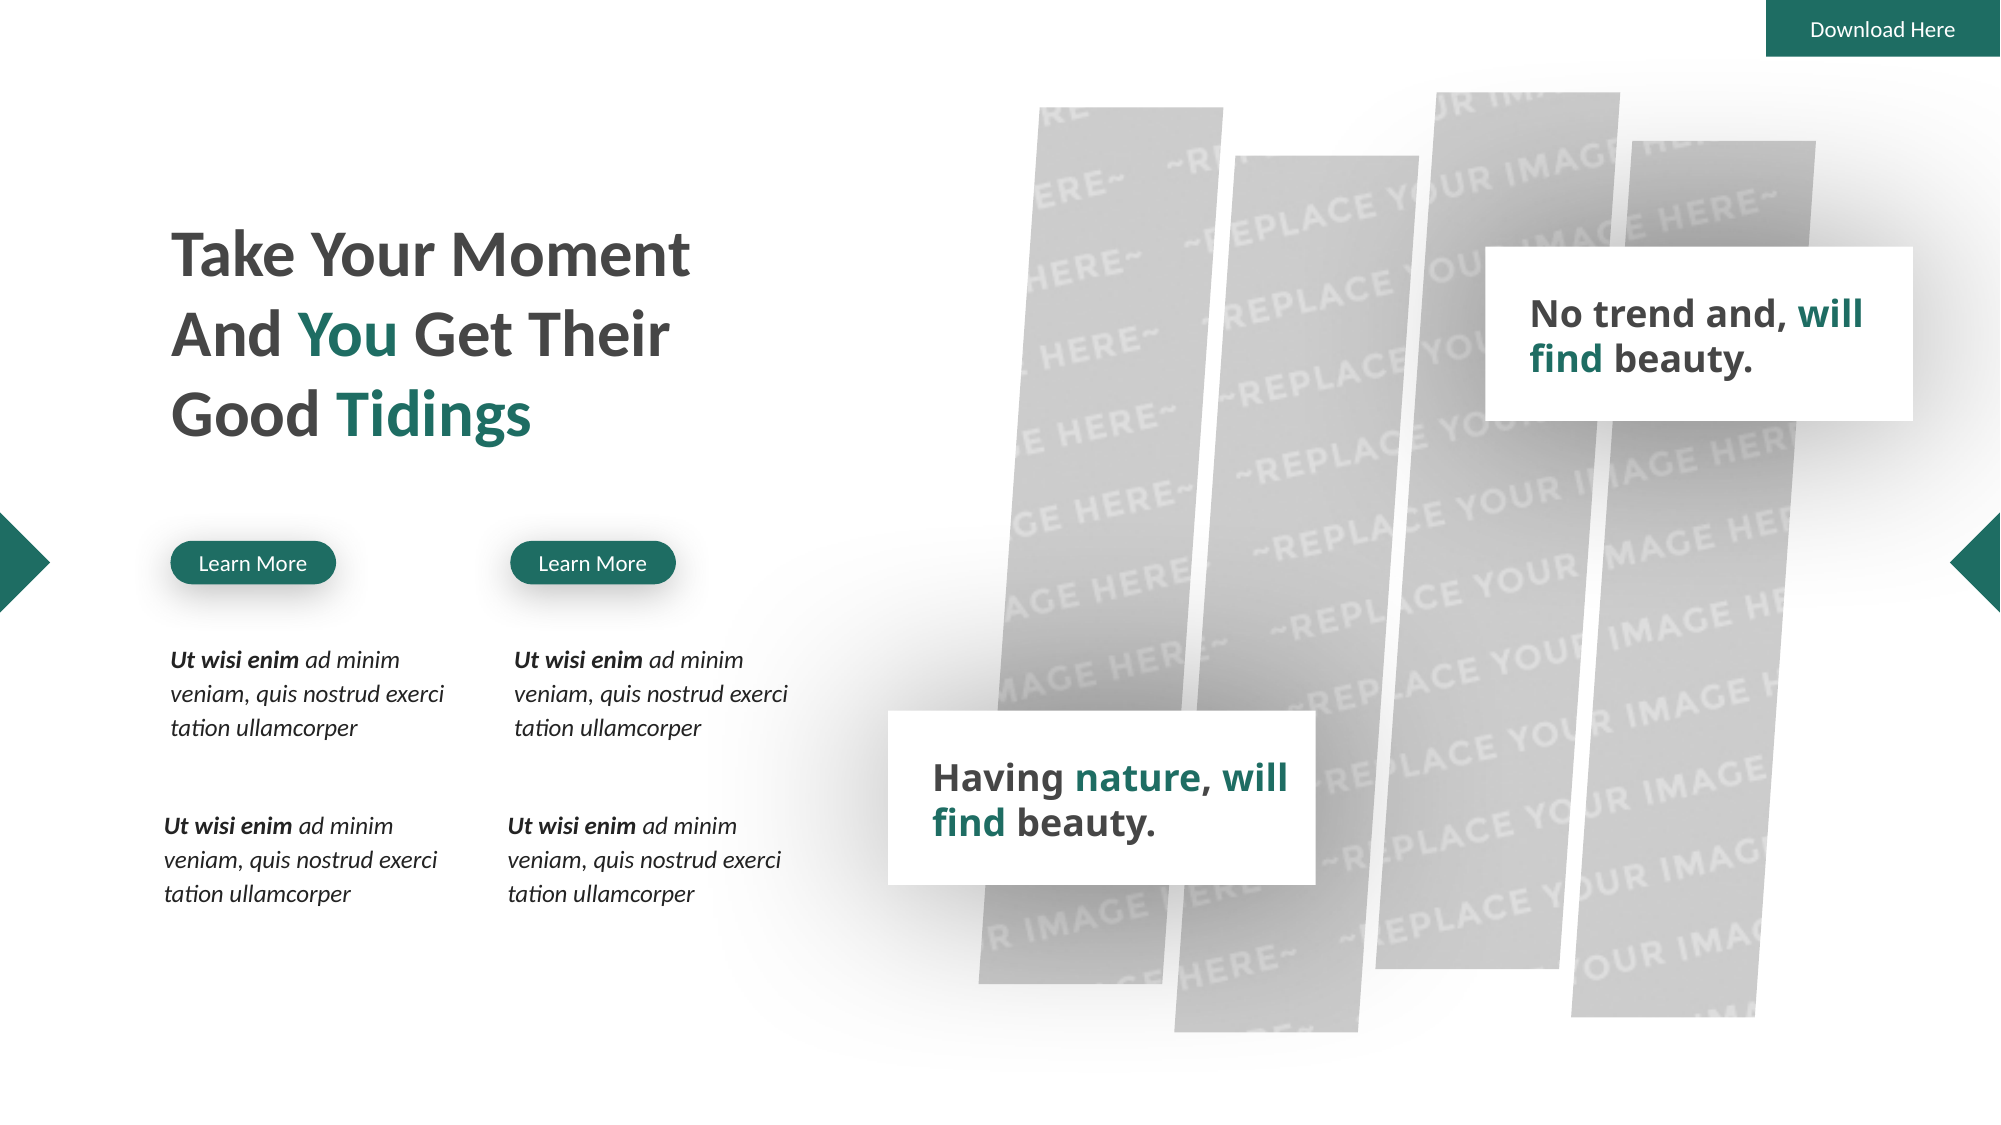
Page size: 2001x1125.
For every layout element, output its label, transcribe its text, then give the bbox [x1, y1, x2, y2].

text_box Take Your Moment And You Get Their Good Tidings [156, 202, 744, 458]
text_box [888, 710, 1316, 885]
text_box Ut wisi enim ad minim veniam, quis nostrud exerci tation ullamcorper [492, 798, 831, 923]
text_box Ut wisi enim ad minim veniam, quis nostrud exerci tation ullamcorper [148, 798, 487, 923]
text_box [0, 510, 52, 615]
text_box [1485, 246, 1913, 421]
text_box Learn More [169, 539, 338, 586]
text_box Ut wisi enim ad minim veniam, quis nostrud exerci tation ullamcorper [499, 632, 837, 757]
text_box Download Here [1765, 0, 2000, 58]
text_box Learn More [509, 539, 677, 586]
text_box Ut wisi enim ad minim veniam, quis nostrud exerci tation ullamcorper [155, 632, 494, 757]
picture [1624, 140, 1817, 246]
picture [1571, 421, 1797, 1018]
picture [978, 885, 1170, 985]
picture [997, 107, 1224, 710]
text_box [1948, 510, 2000, 615]
picture [1375, 92, 1621, 970]
picture [1174, 155, 1420, 1033]
